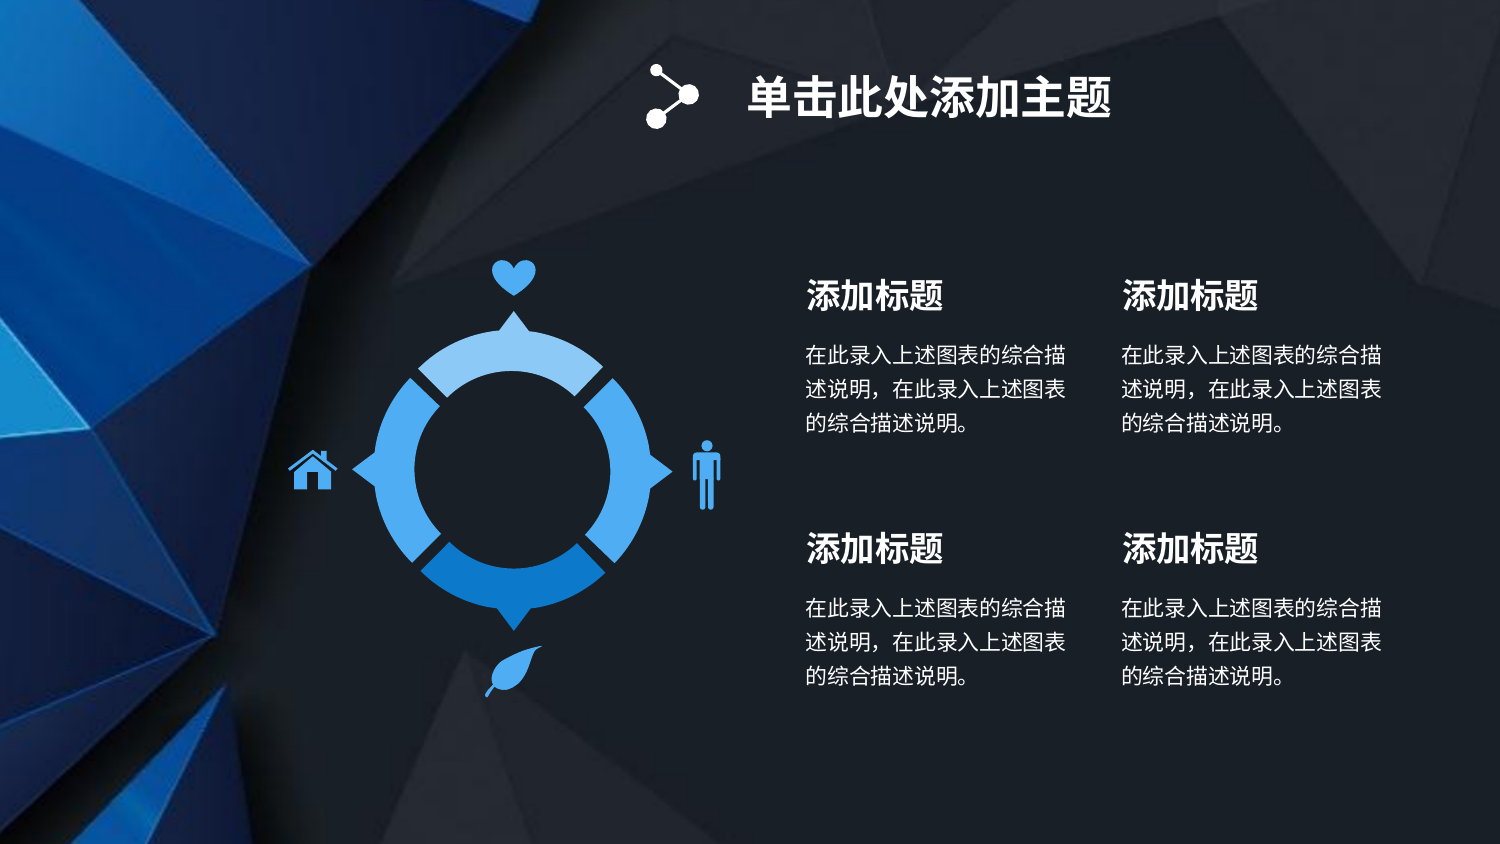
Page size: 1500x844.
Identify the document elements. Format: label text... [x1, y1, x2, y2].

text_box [692, 440, 721, 510]
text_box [656, 70, 689, 119]
text_box 单击此处添加主题 [735, 63, 1124, 130]
text_box 在此录入上述图表的综合描述说明，在此录入上述图表的综合描述说明。 [1110, 327, 1406, 442]
text_box [418, 540, 607, 633]
text_box [416, 309, 605, 400]
picture [0, 0, 1500, 844]
text_box 添加标题 [1110, 268, 1271, 321]
text_box 在此录入上述图表的综合描述说明，在此录入上述图表的综合描述说明。 [1110, 581, 1406, 695]
text_box 添加标题 [795, 521, 956, 574]
text_box [491, 259, 537, 298]
text_box [582, 376, 675, 565]
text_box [285, 450, 340, 490]
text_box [485, 645, 543, 698]
text_box 在此录入上述图表的综合描述说明，在此录入上述图表的综合描述说明。 [794, 581, 1092, 695]
text_box 添加标题 [1110, 521, 1271, 574]
text_box [350, 376, 443, 565]
text_box 添加标题 [795, 268, 956, 321]
text_box 在此录入上述图表的综合描述说明，在此录入上述图表的综合描述说明。 [794, 327, 1092, 442]
